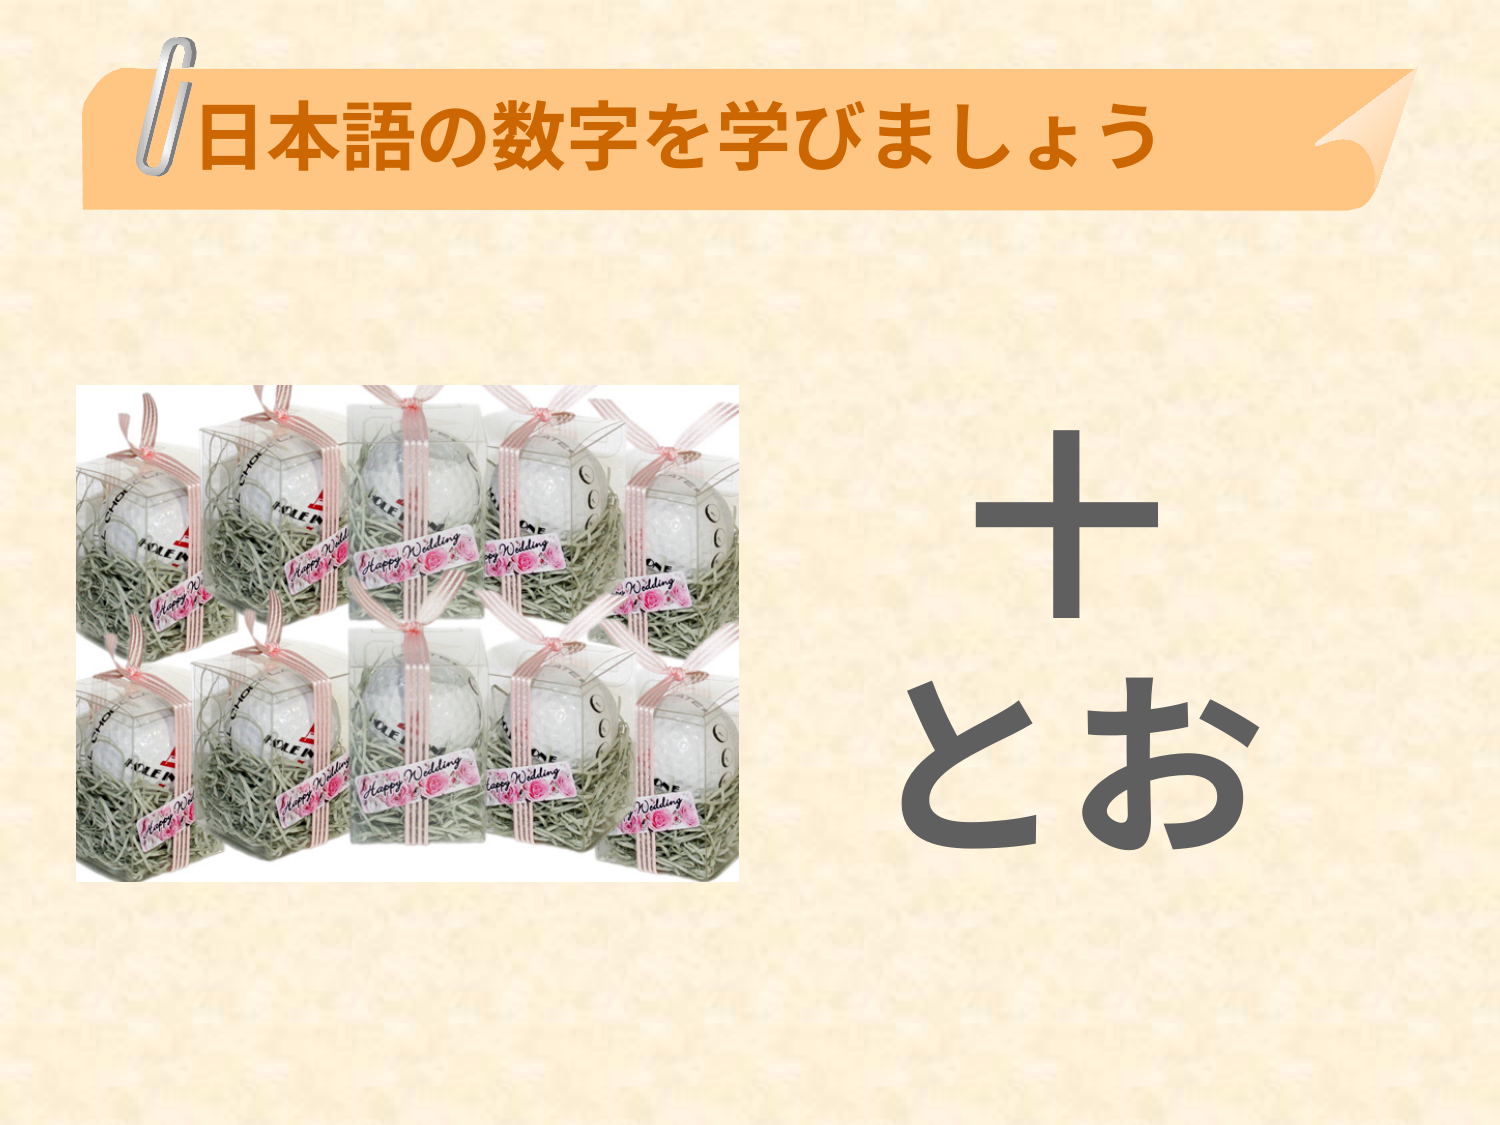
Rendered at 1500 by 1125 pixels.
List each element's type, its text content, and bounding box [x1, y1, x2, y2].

text_box 十 とお [738, 393, 1407, 889]
picture [0, 0, 1500, 1125]
title 日本語の数字を学びましょう [176, 64, 1415, 205]
